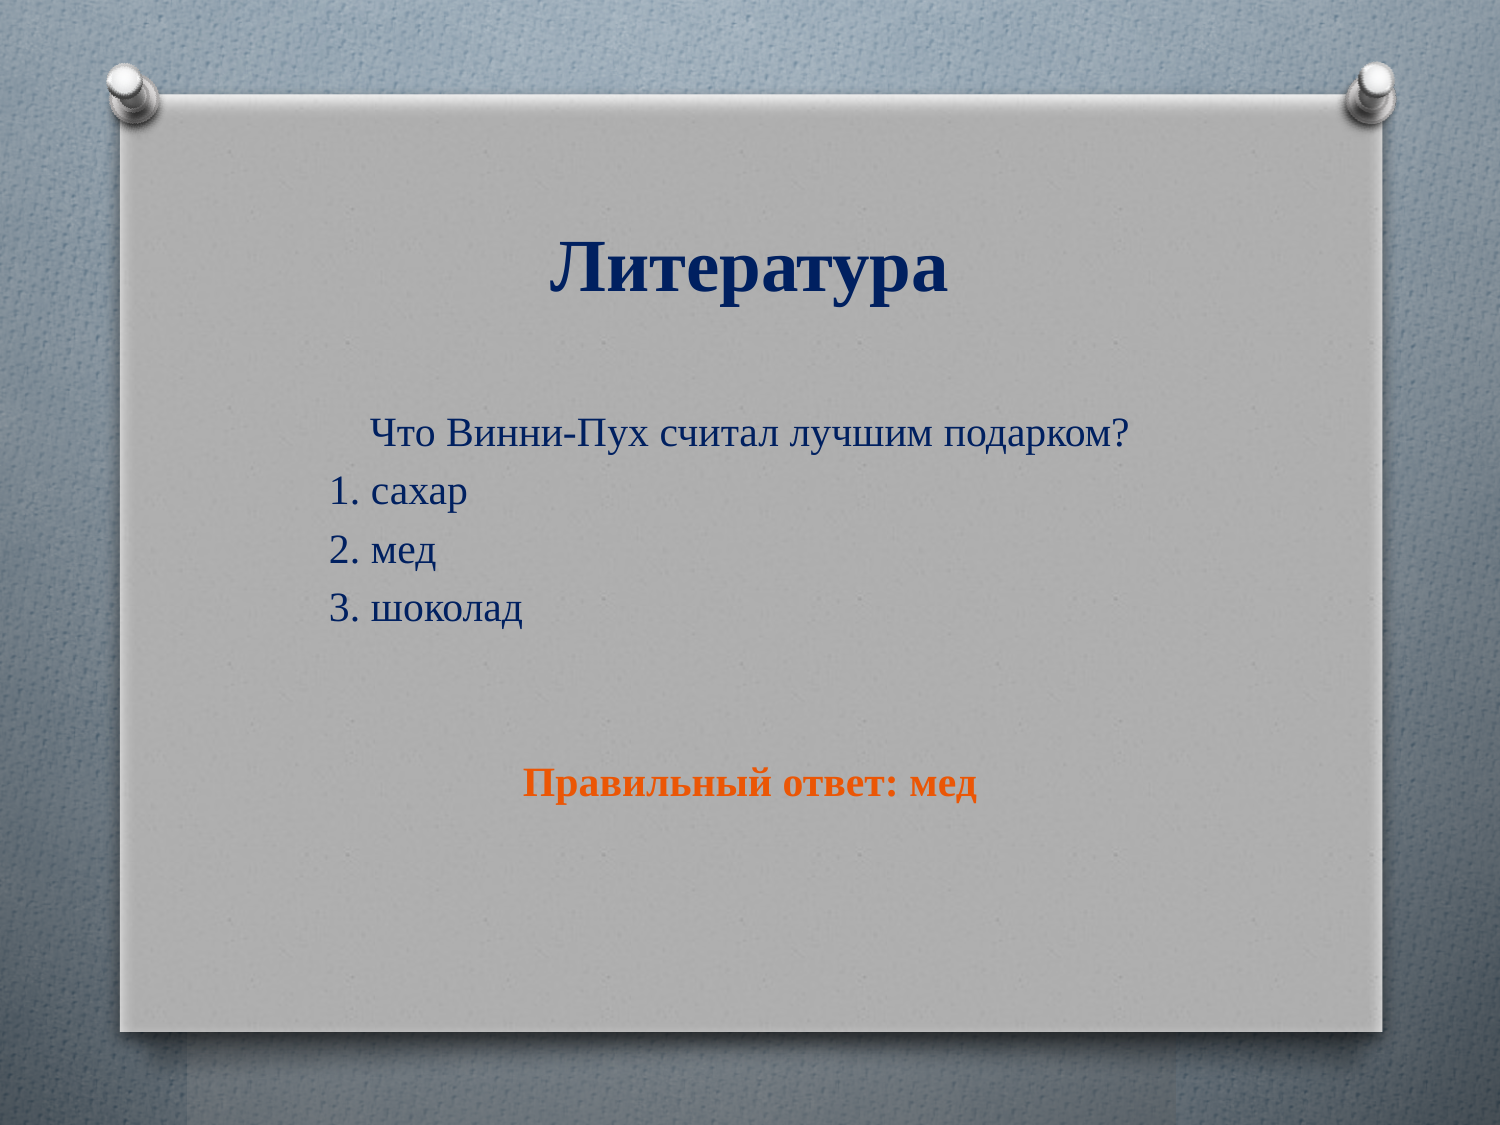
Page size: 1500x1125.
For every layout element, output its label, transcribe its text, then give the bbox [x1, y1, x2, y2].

picture [75, 29, 198, 153]
picture [1317, 35, 1439, 156]
list Что Винни-Пух считал лучшим подарком? 1. сахар 2. мед 3. шоколад Правильный ответ: мед [238, 397, 1262, 826]
title Литература [237, 160, 1263, 315]
